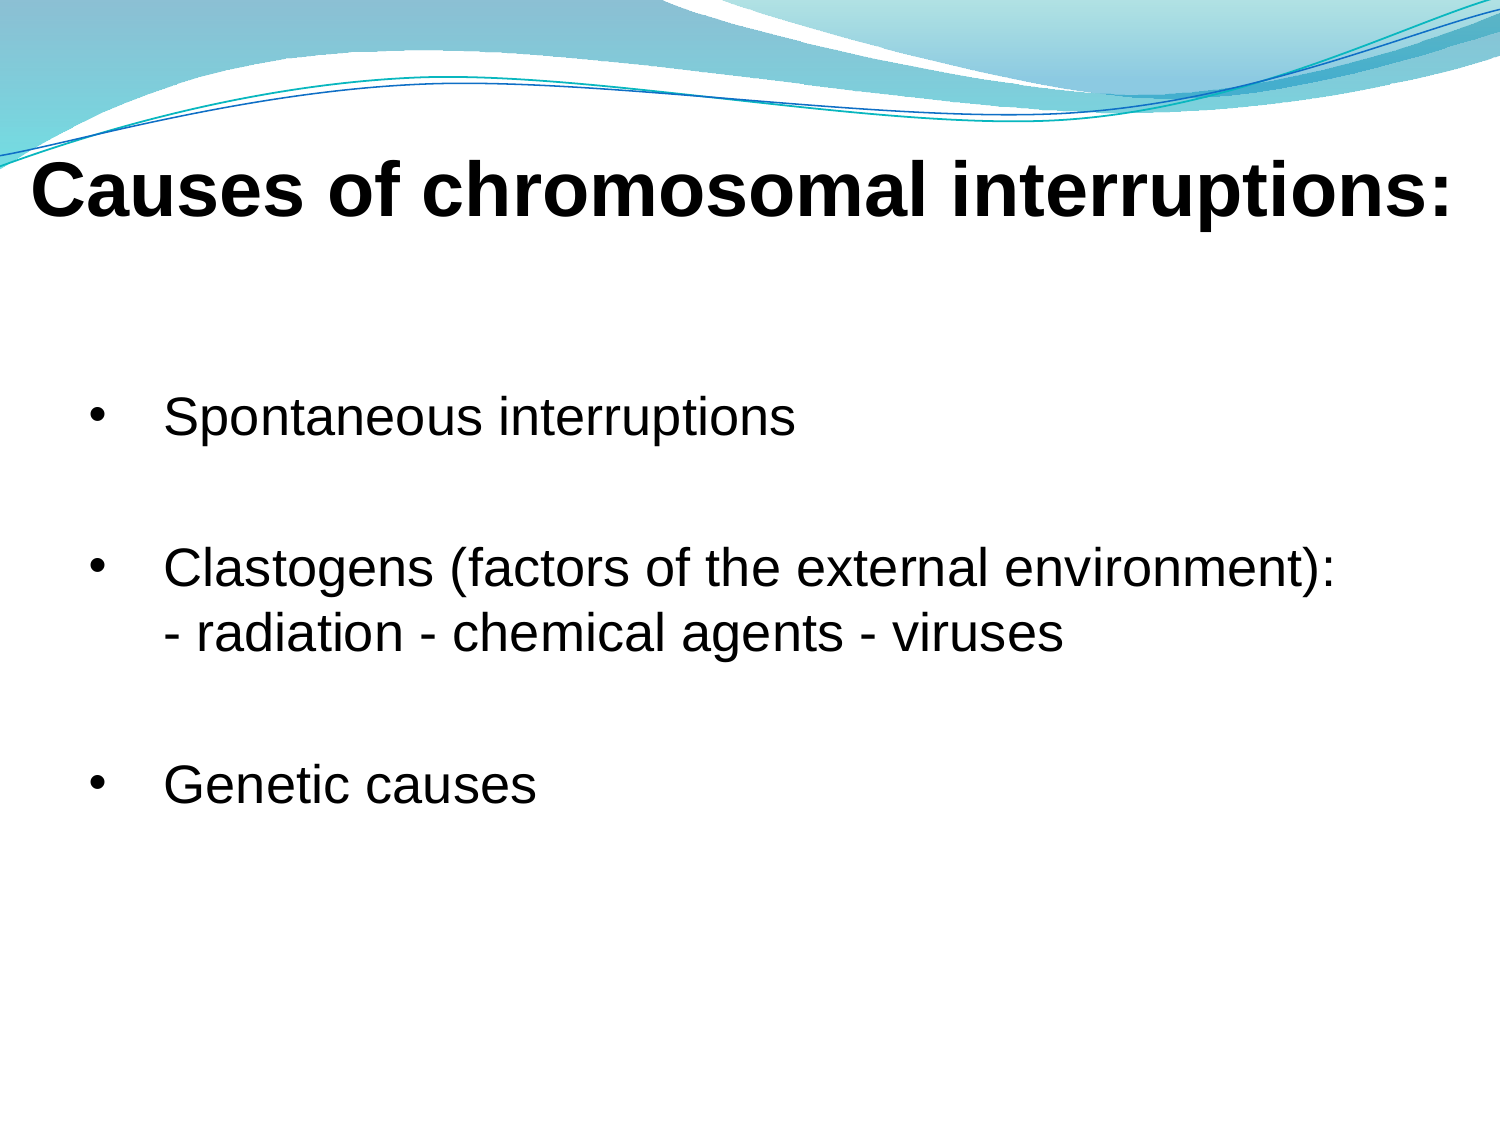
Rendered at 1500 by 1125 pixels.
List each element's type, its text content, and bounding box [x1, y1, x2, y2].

subtitle Spontaneous interruptions Clastogens (factors of the external environment): - radiation - chemical agents - viruses Genetic causes [88, 373, 1377, 832]
title Causes of chromosomal interruptions: [29, 113, 1459, 232]
